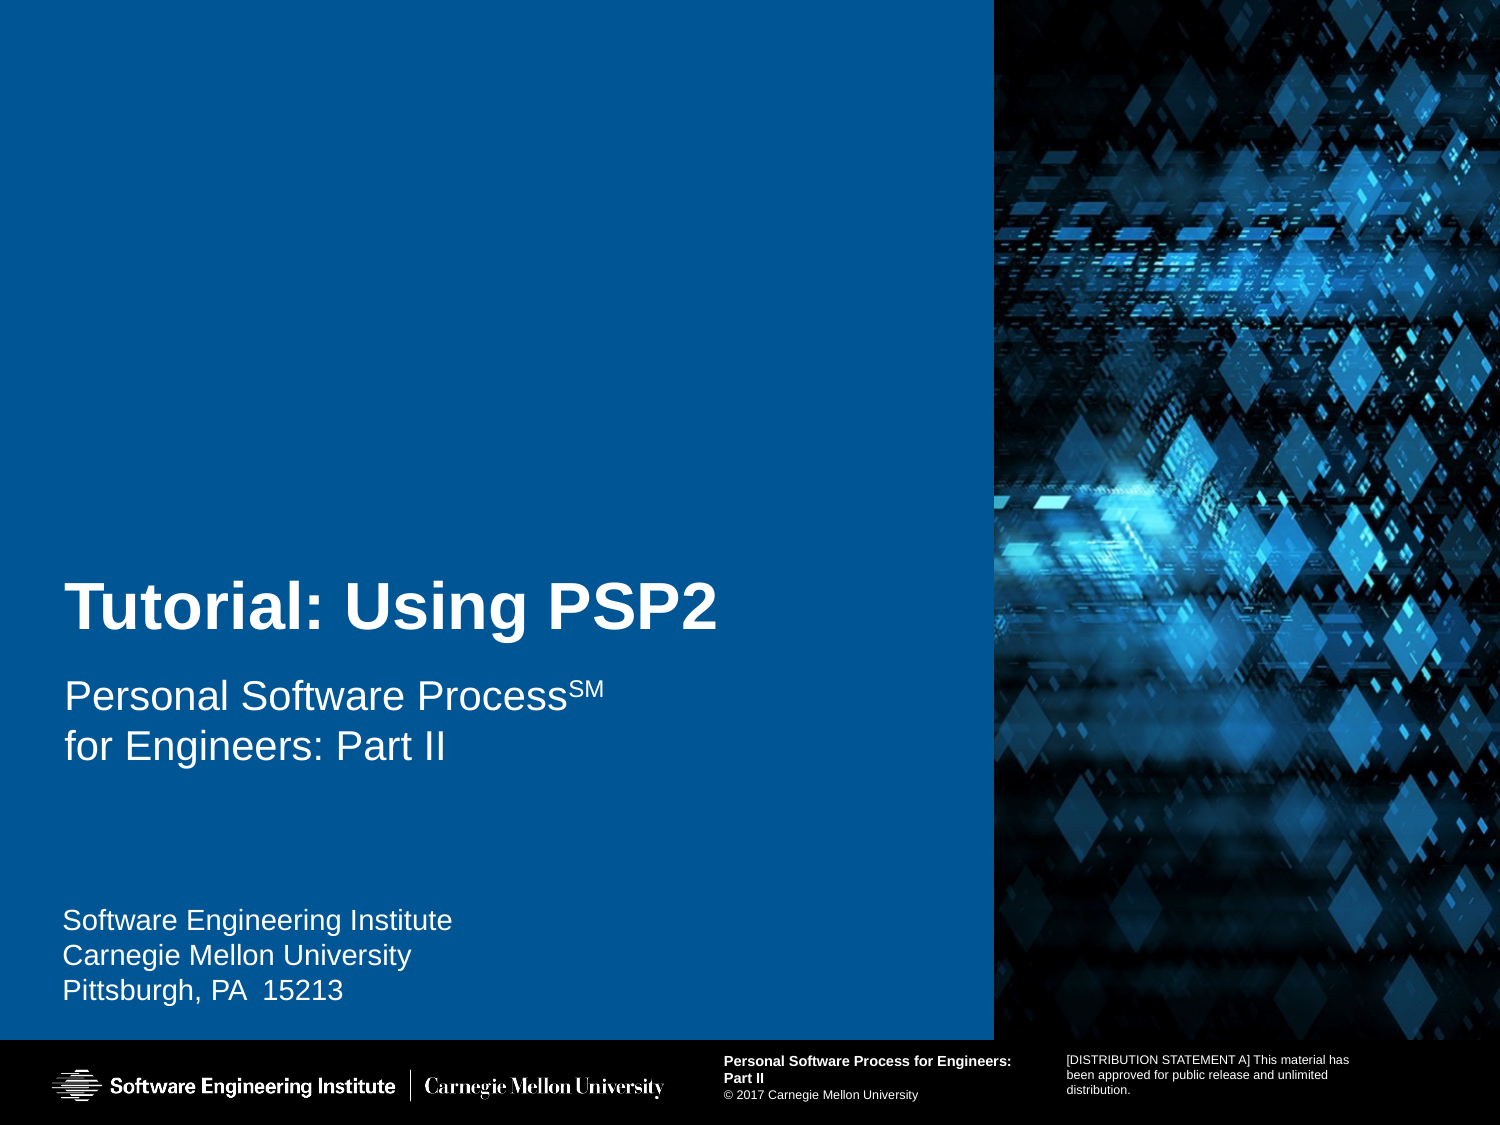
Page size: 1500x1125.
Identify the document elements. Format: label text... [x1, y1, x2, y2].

title Tutorial: Using PSP2 [64, 43, 850, 644]
picture [43, 1062, 673, 1106]
picture [994, 0, 1500, 1040]
subtitle Personal Software ProcessSM for Engineers: Part II [64, 668, 850, 882]
